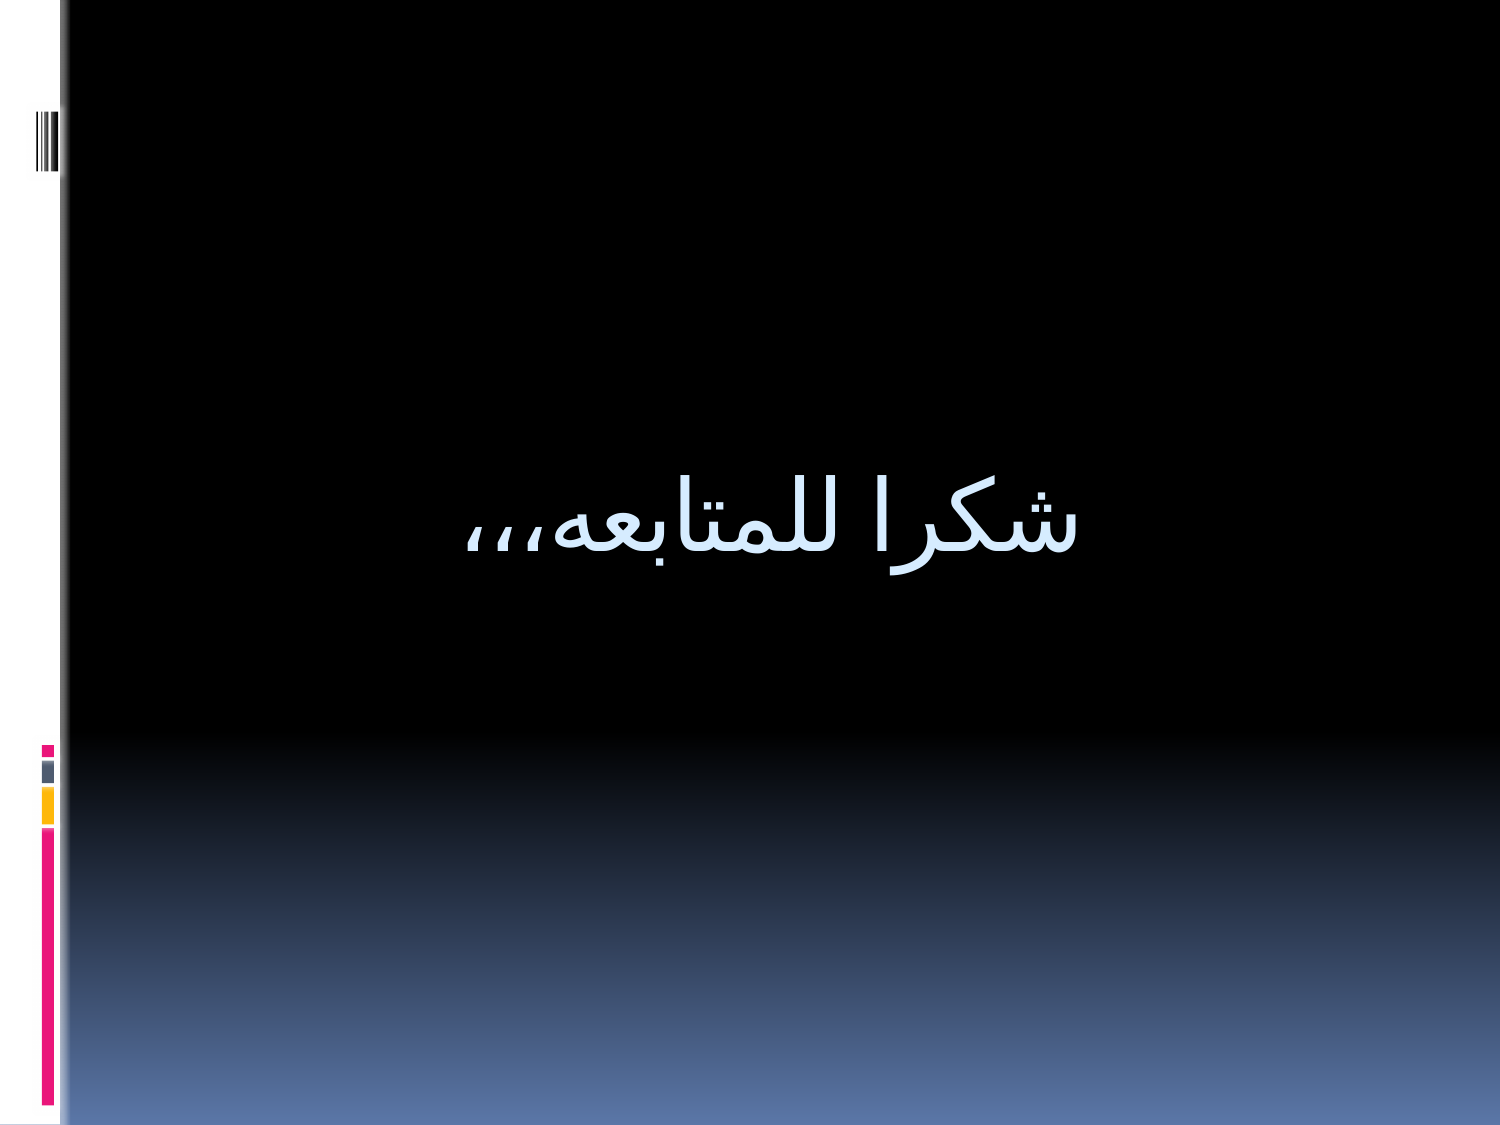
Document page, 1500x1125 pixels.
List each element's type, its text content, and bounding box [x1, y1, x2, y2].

title شكرا للمتابعه،،، [117, 83, 1425, 1055]
